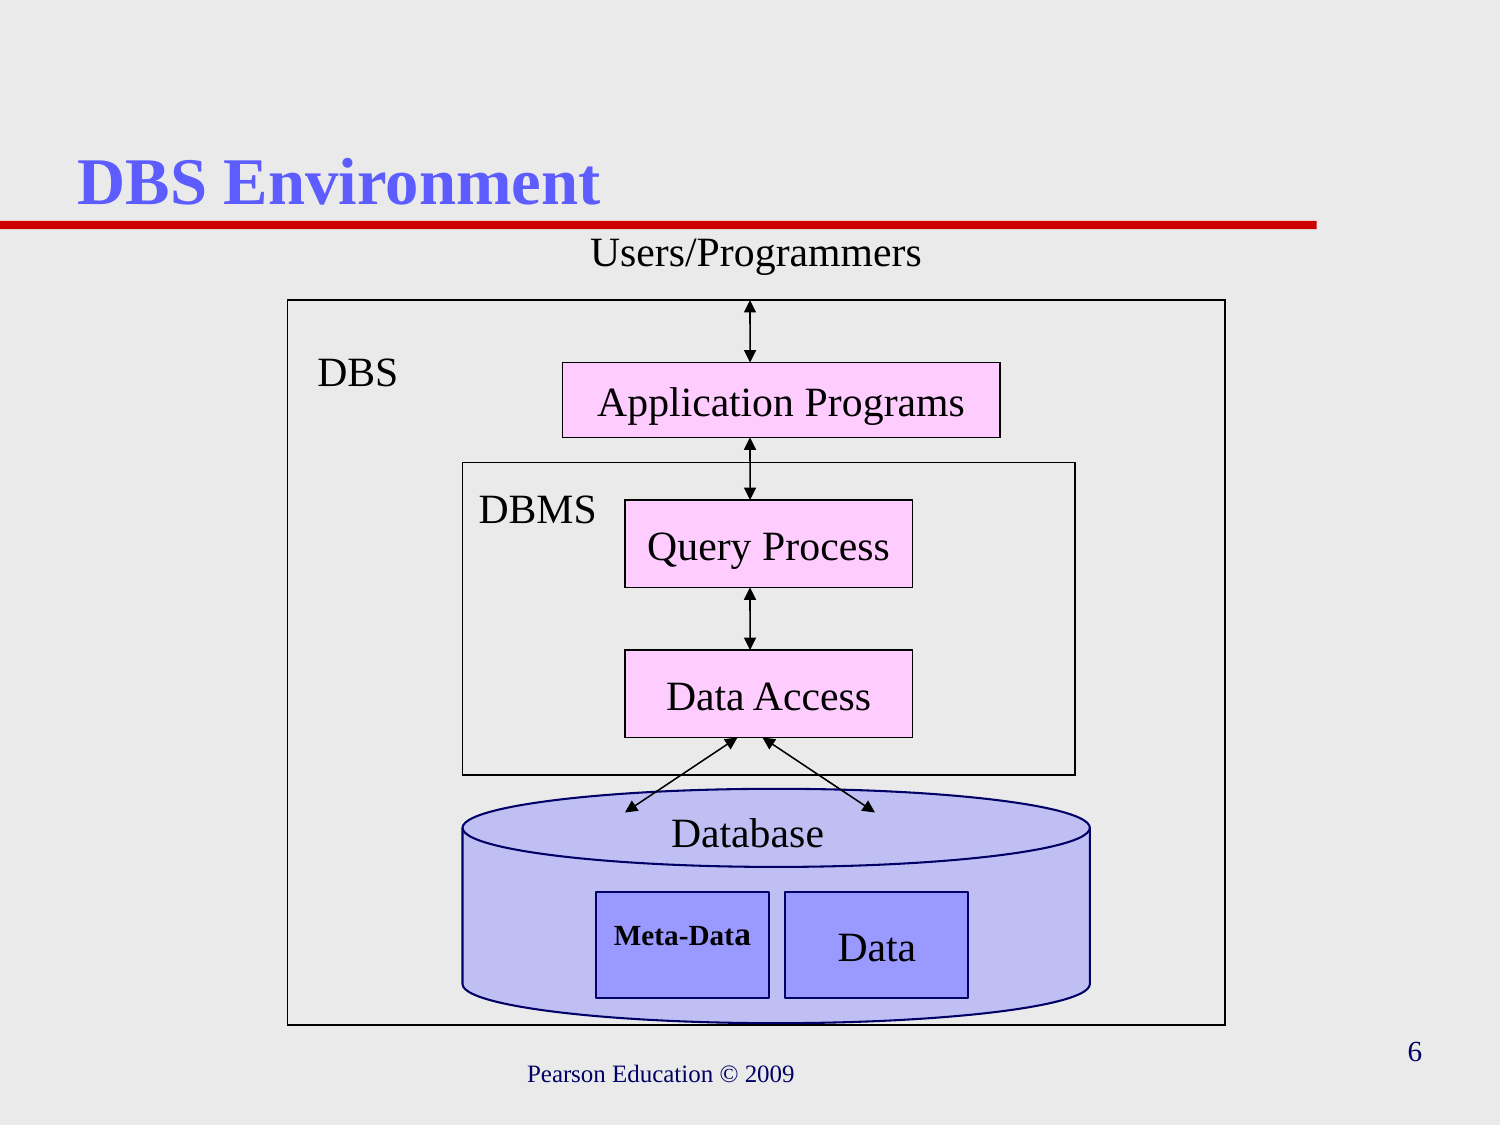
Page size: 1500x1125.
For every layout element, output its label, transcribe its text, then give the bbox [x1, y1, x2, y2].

text_box [624, 737, 738, 813]
text_box Pearson Education © 2009 [512, 1050, 1038, 1095]
text_box [743, 299, 757, 363]
text_box DBS [302, 337, 414, 403]
text_box Data [785, 891, 969, 998]
text_box Meta-Data [596, 891, 769, 998]
text_box DBMS [463, 474, 612, 540]
text_box [762, 737, 875, 813]
text_box Users/Programmers [537, 212, 975, 288]
title DBS Environment [62, 43, 1338, 226]
text_box [743, 587, 757, 650]
slide_number 6 [1124, 1012, 1438, 1088]
text_box [287, 299, 1225, 1025]
text_box Database [656, 798, 839, 864]
text_box [743, 437, 757, 500]
